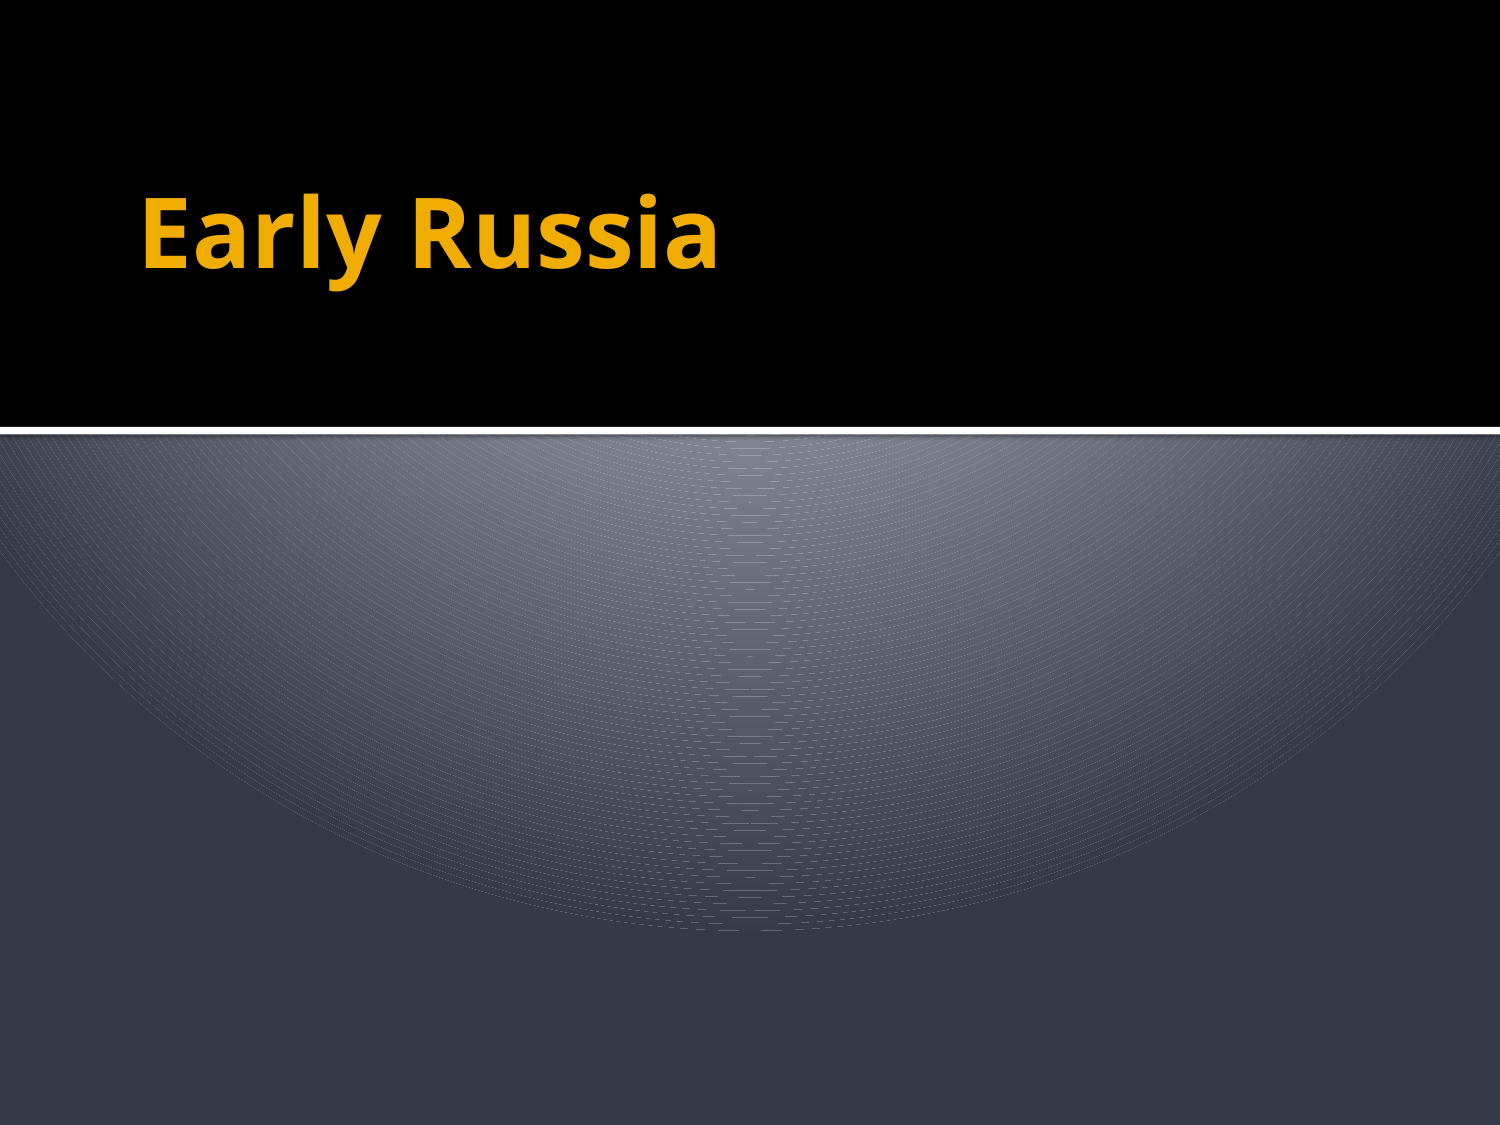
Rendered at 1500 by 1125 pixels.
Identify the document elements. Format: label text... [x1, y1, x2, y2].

title Early Russia [123, 19, 1438, 288]
